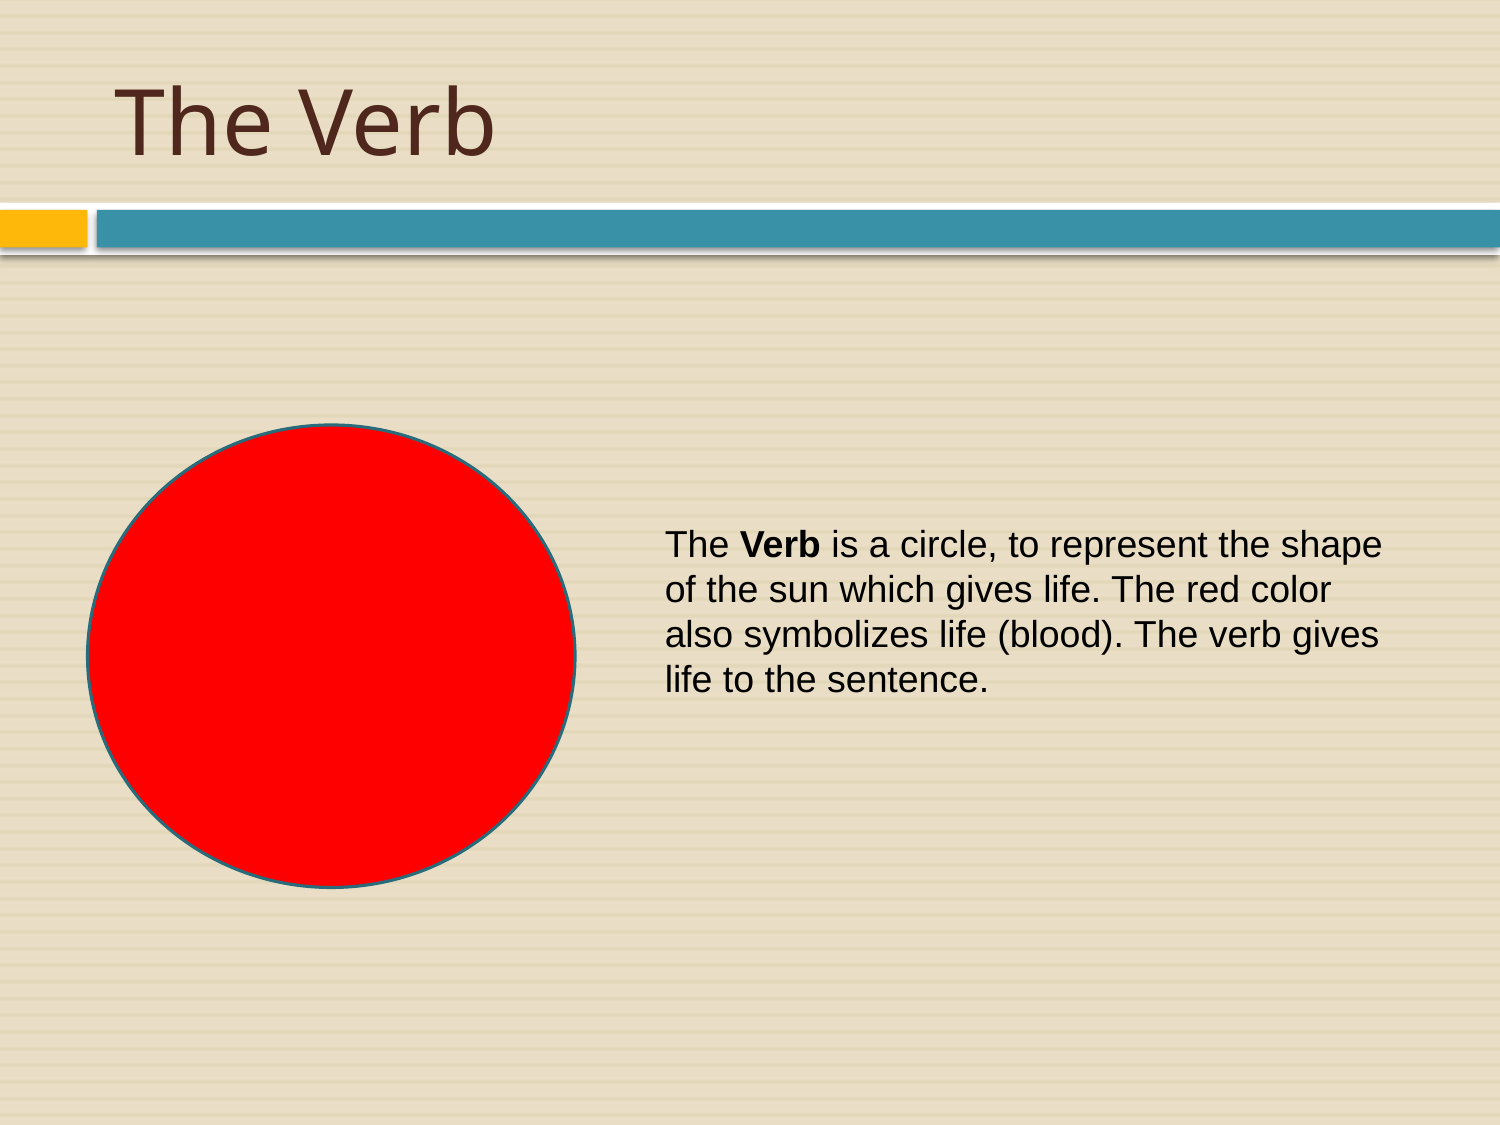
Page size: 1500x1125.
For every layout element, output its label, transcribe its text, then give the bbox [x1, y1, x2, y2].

text_box The Verb is a circle, to represent the shape of the sun which gives life. The red color also symbolizes life (blood). The verb gives life to the sentence. [649, 512, 1400, 708]
text_box [85, 423, 577, 890]
title The Verb [99, 37, 1438, 201]
